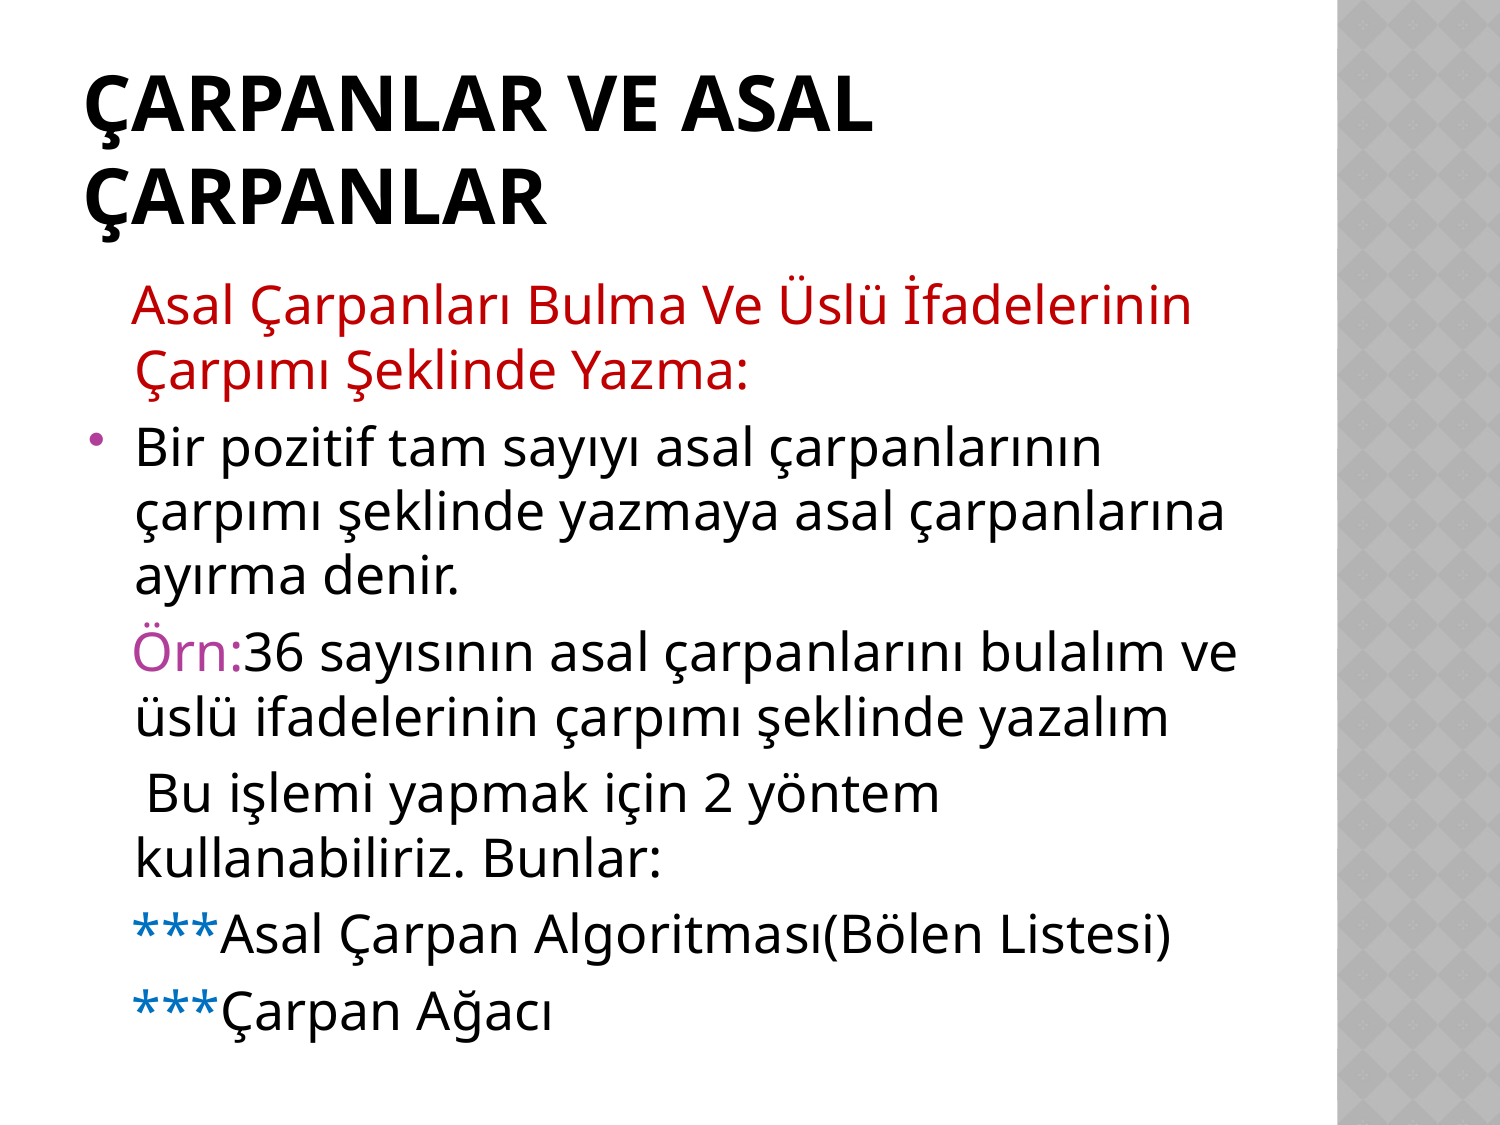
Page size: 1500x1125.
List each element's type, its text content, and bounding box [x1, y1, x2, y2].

title Çarpanlar ve asal çarpanlar [75, 52, 1263, 240]
list Asal Çarpanları Bulma Ve Üslü İfadelerinin Çarpımı Şeklinde Yazma: Bir pozitif tam sayıyı asal çarpanlarının çarpımı şeklinde yazmaya asal çarpanlarına ayırma denir. Örn:36 sayısının asal çarpanlarını bulalım ve üslü ifadelerinin çarpımı şeklinde yazalım Bu işlemi yapmak için 2 yöntem kullanabiliriz. Bunlar: ***Asal Çarpan Algoritması(Bölen Listesi) ***Çarpan Ağacı [75, 264, 1263, 1059]
